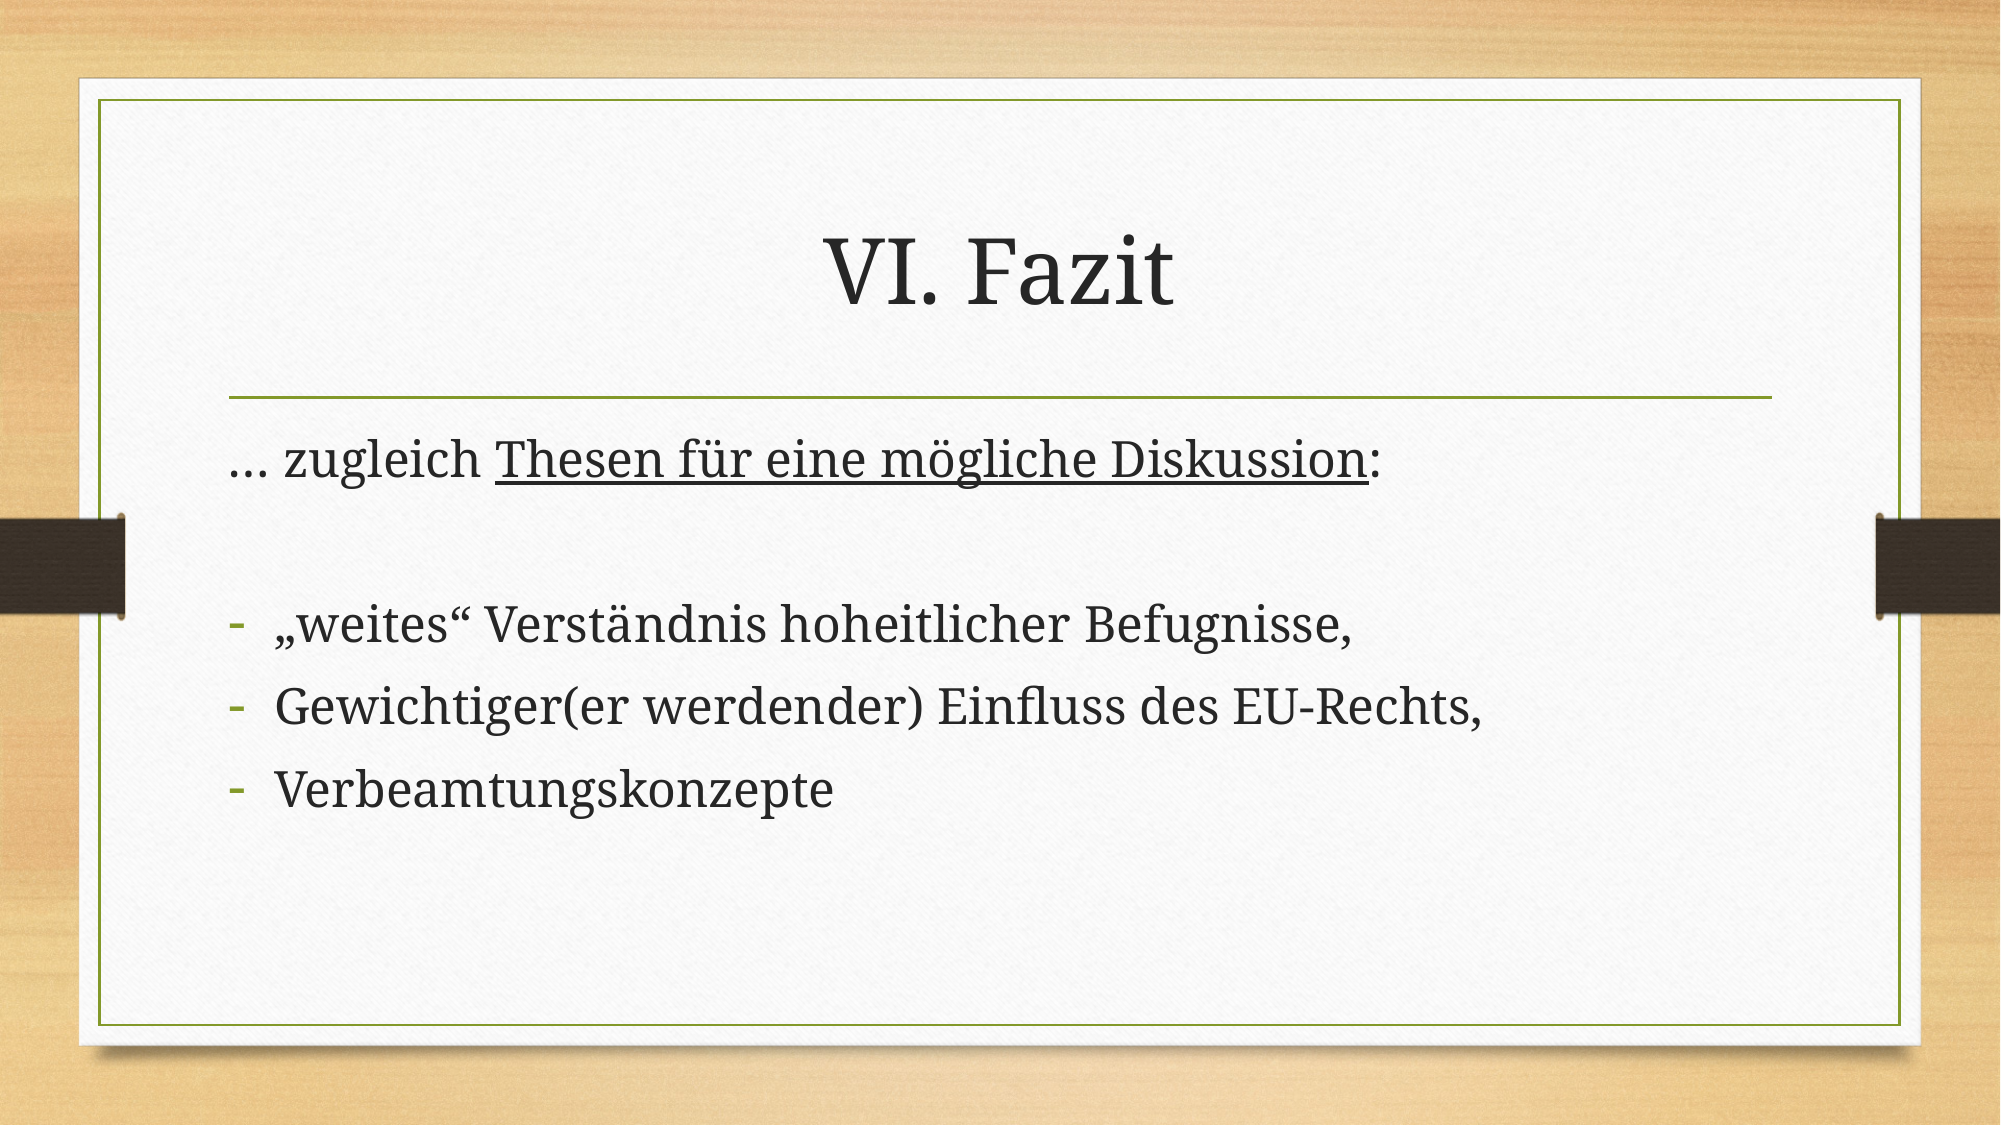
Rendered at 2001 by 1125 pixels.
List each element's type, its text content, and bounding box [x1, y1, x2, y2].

picture [0, 0, 2001, 1125]
list … zugleich Thesen für eine mögliche Diskussion: „weites“ Verständnis hoheitlicher Befugnisse, Gewichtiger(er werdender) Einfluss des EU-Rechts, Verbeamtungskonzepte [212, 419, 1788, 964]
title VI. Fazit [212, 161, 1788, 375]
